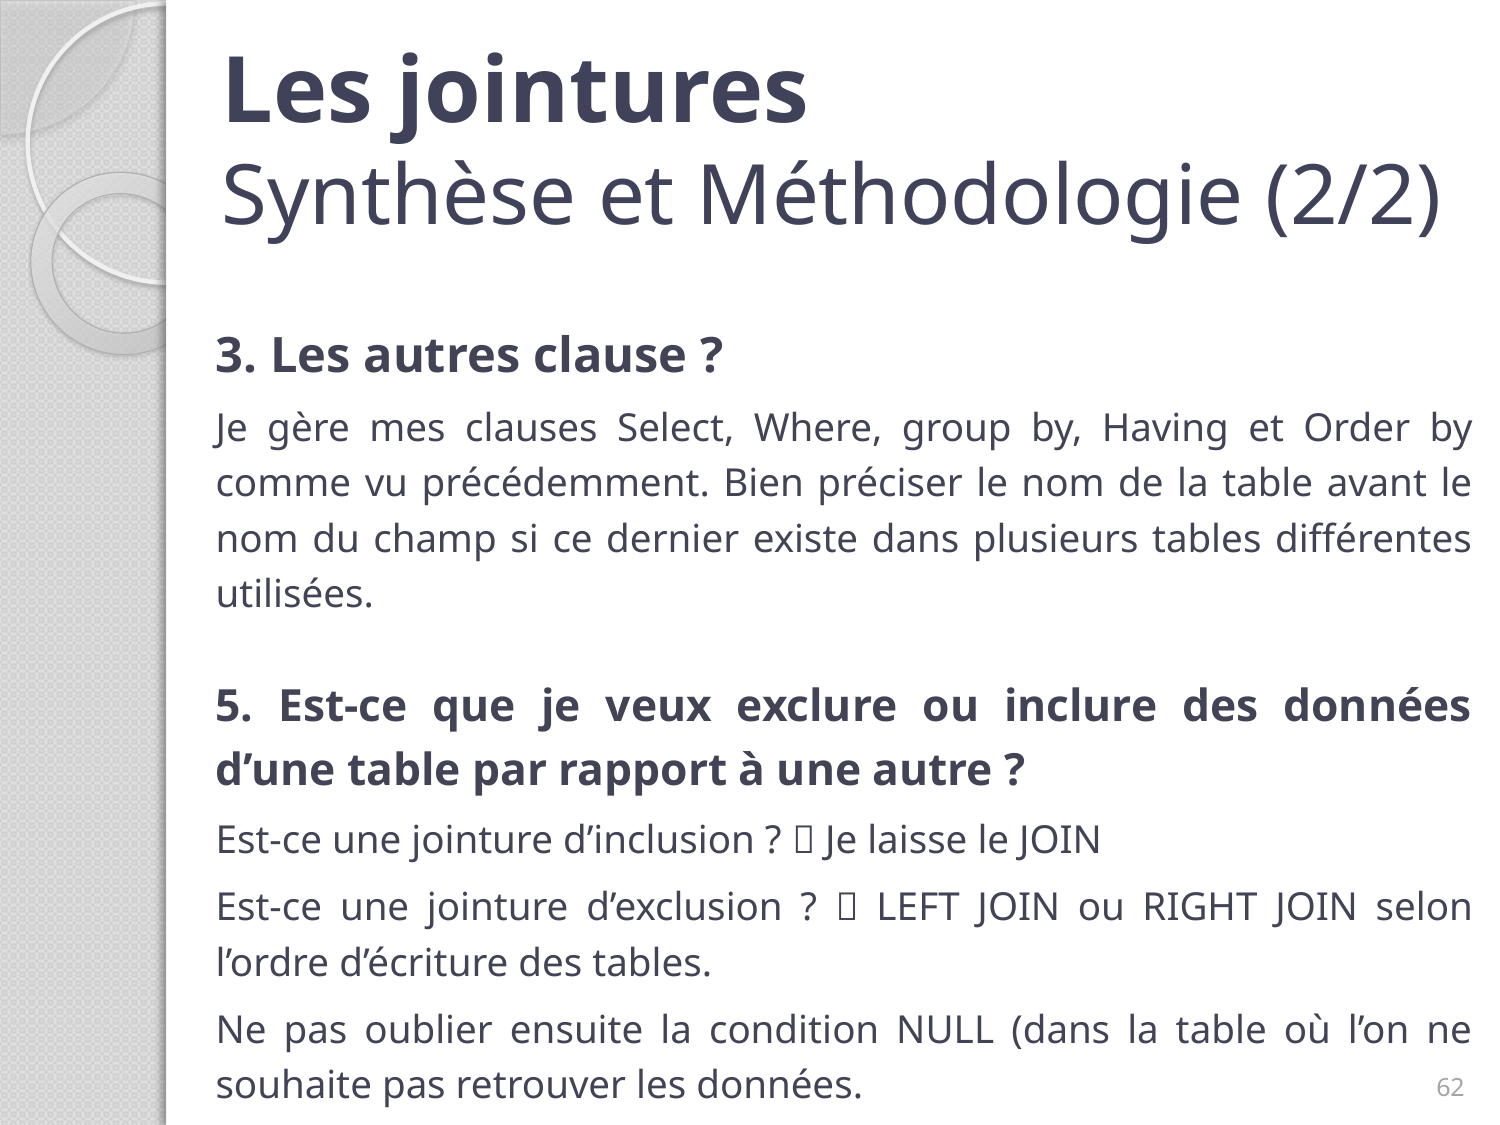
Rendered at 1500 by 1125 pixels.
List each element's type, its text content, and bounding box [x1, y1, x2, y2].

list 3. Les autres clause ? Je gère mes clauses Select, Where, group by, Having et Order by comme vu précédemment. Bien préciser le nom de la table avant le nom du champ si ce dernier existe dans plusieurs tables différentes utilisées. 5. Est-ce que je veux exclure ou inclure des données d’une table par rapport à une autre ? Est-ce une jointure d’inclusion ?  Je laisse le JOIN Est-ce une jointure d’exclusion ?  LEFT JOIN ou RIGHT JOIN selon l’ordre d’écriture des tables. Ne pas oublier ensuite la condition NULL (dans la table où l’on ne souhaite pas retrouver les données. [188, 304, 1488, 1120]
title Les jointures Synthèse et Méthodologie (2/2) [206, 19, 1496, 254]
slide_number 62 [1413, 1034, 1488, 1113]
